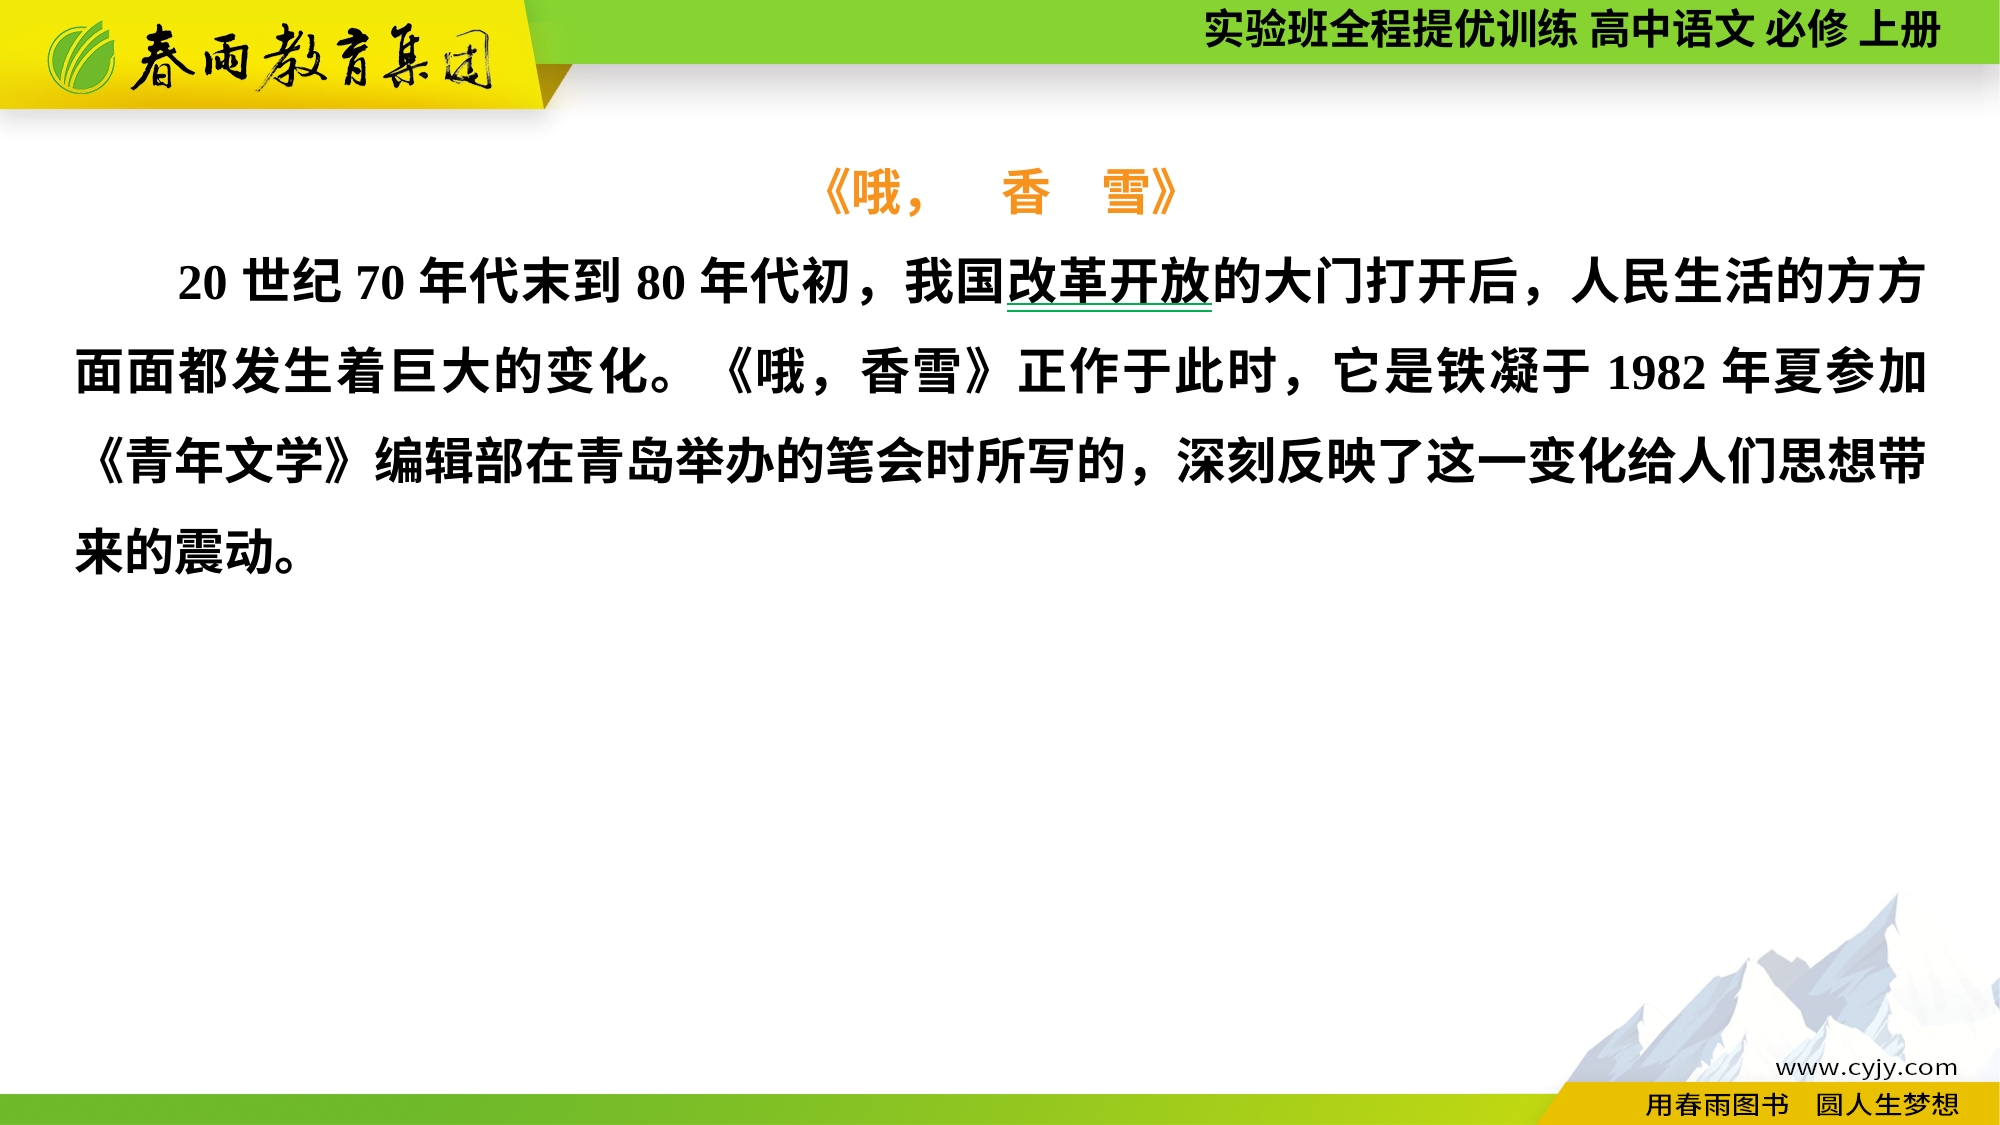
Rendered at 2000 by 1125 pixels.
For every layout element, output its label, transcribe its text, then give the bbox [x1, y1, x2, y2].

picture [0, 0, 2000, 1125]
list 《哦， 香 雪》 20世纪70年代末到80年代初，我国改革开放的大门打开后，人民生活的方方面面都发生着巨大的变化。《哦，香雪》正作于此时，它是铁凝于1982年夏参加《青年文学》编辑部在青岛举办的笔会时所写的，深刻反映了这一变化给人们思想带来的震动。 [59, 122, 1944, 581]
